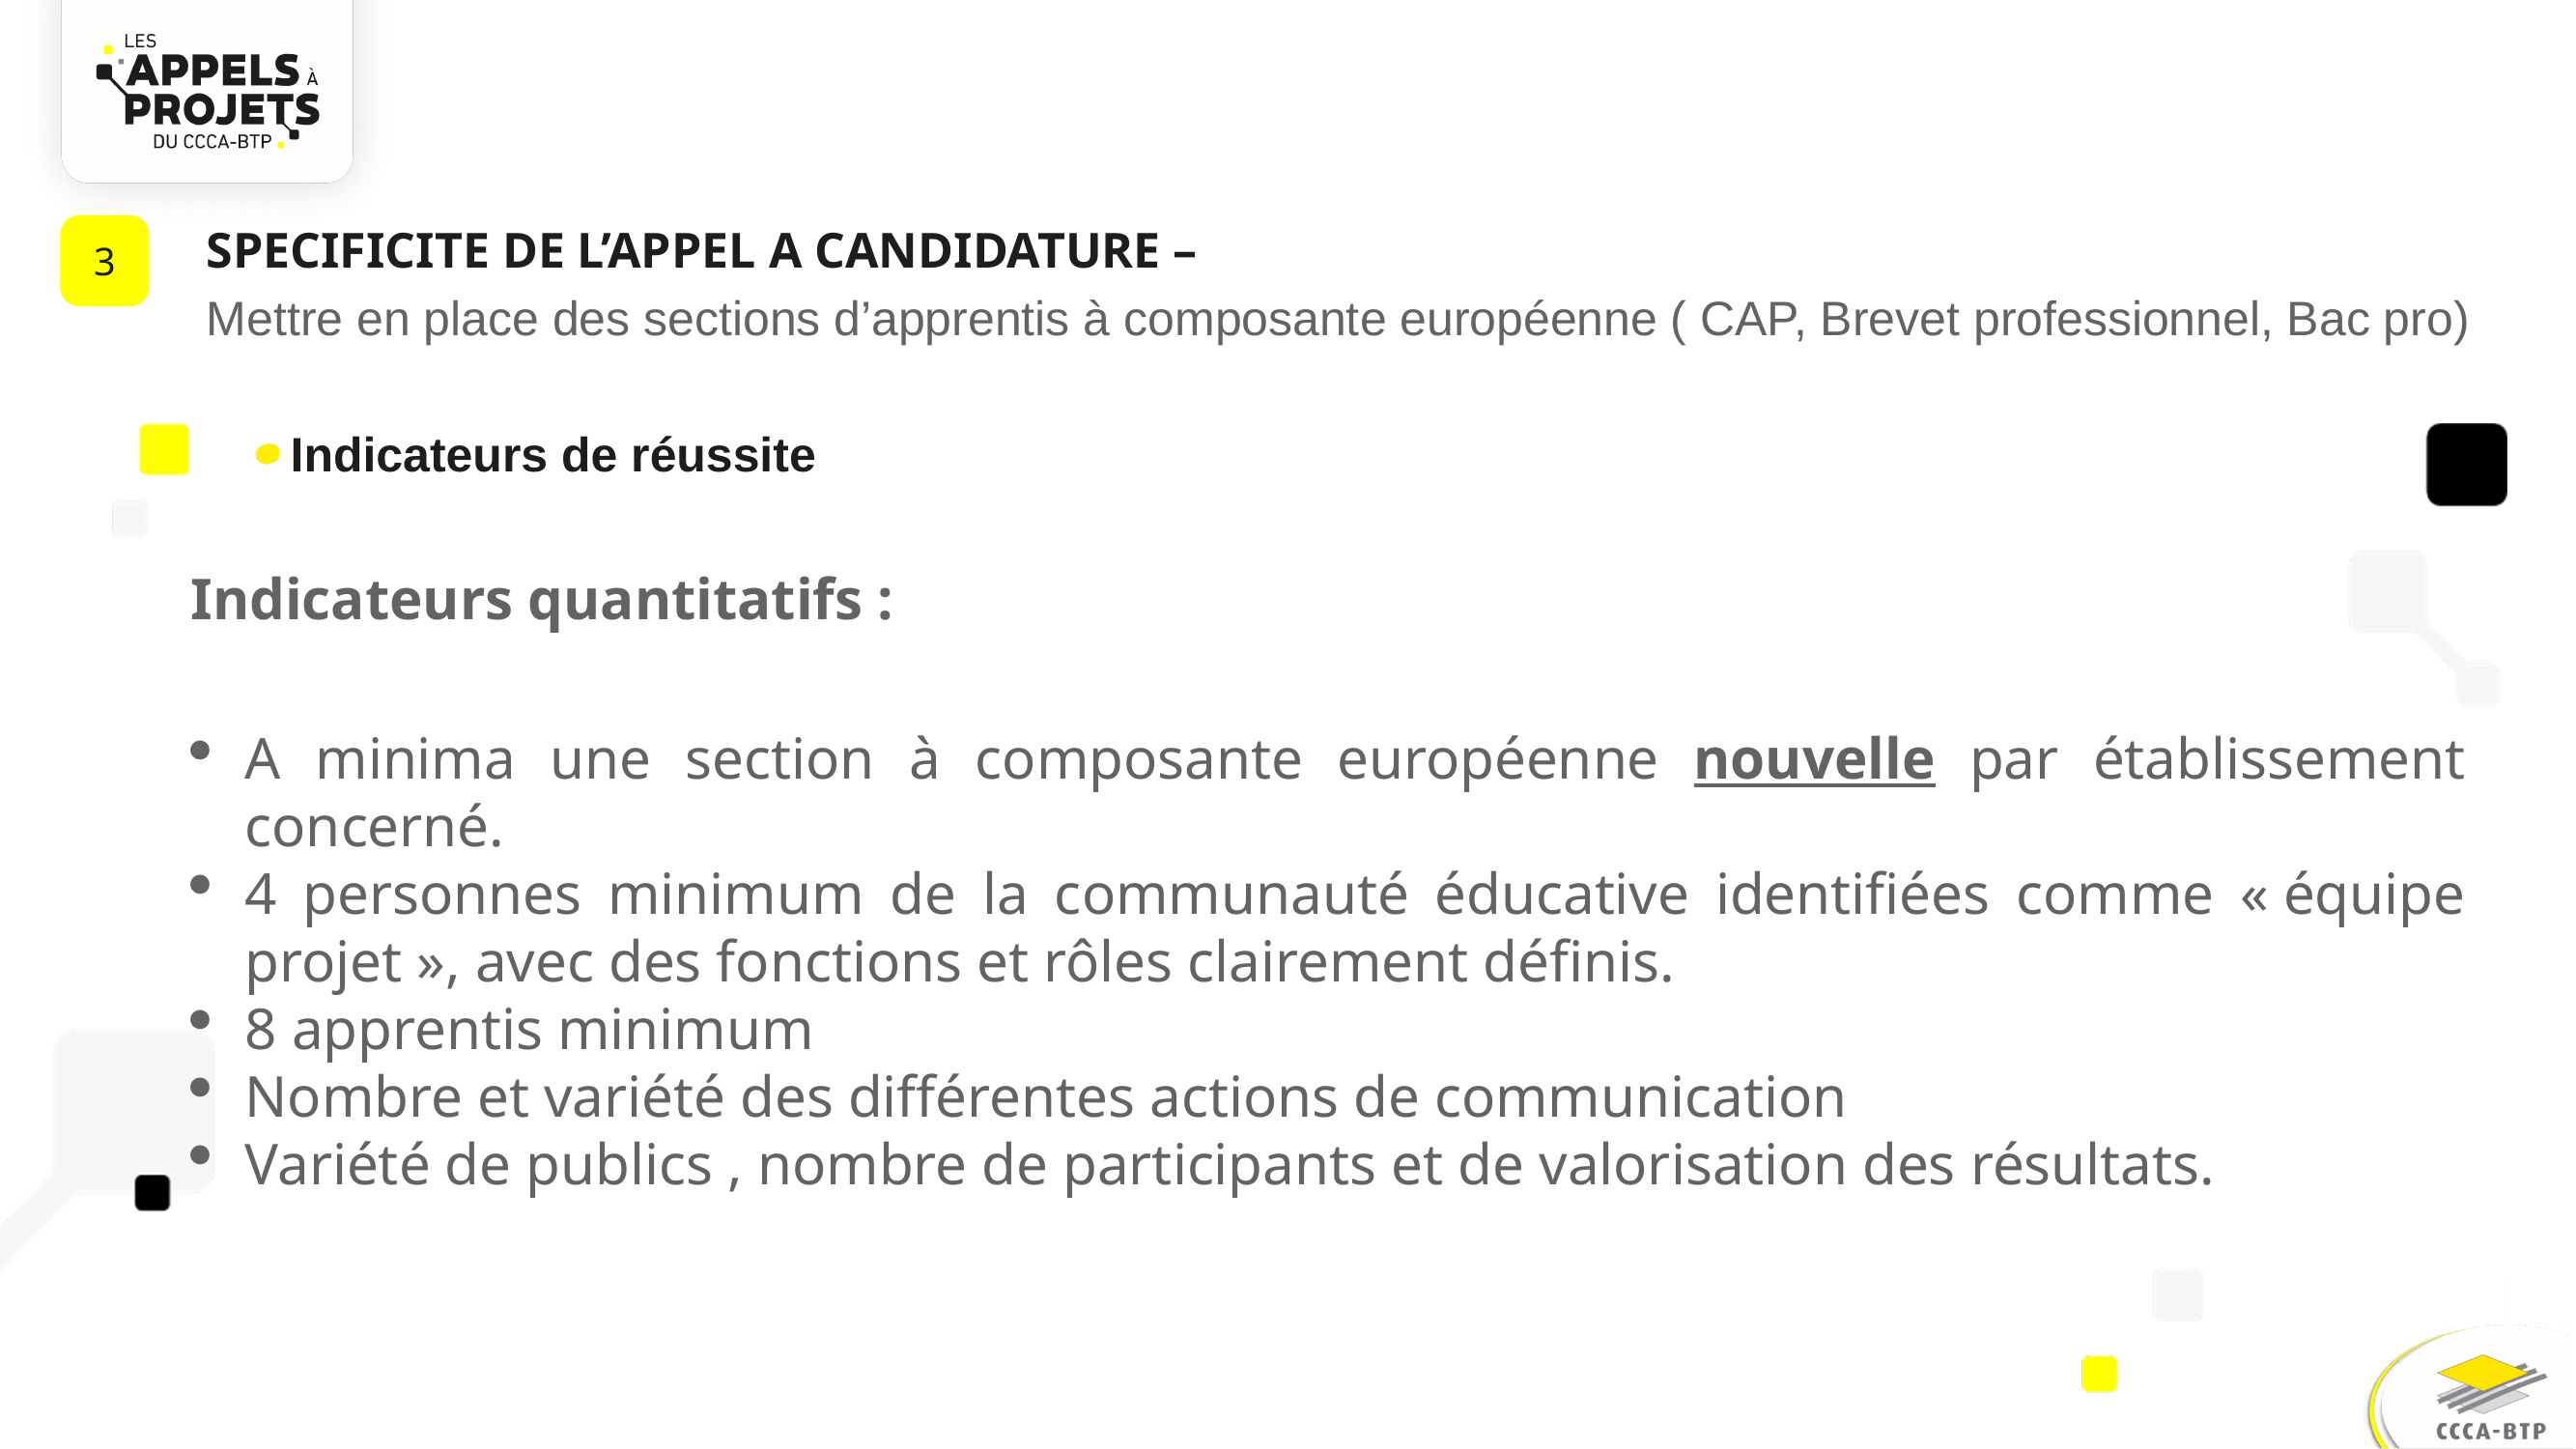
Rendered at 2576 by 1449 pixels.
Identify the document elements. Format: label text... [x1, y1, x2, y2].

text_box 3 [59, 213, 151, 308]
picture [0, 0, 416, 246]
picture [0, 423, 2574, 1449]
text_box Indicateurs quantitatifs : A minima une section à composante européenne nouvelle par établissement concerné. 4 personnes minimum de la communauté éducative identifiées comme « équipe projet », avec des fonctions et rôles clairement définis. 8 apprentis minimum Nombre et variété des différentes actions de communication Variété de publics , nombre de participants et de valorisation des résultats. [176, 555, 2480, 1204]
text_box Indicateurs de réussite [240, 416, 2336, 490]
text_box SPECIFICITE DE L’APPEL A CANDIDATURE – Mettre en place des sections d’apprentis à composante européenne ( CAP, Brevet professionnel, Bac pro) [176, 214, 2548, 352]
